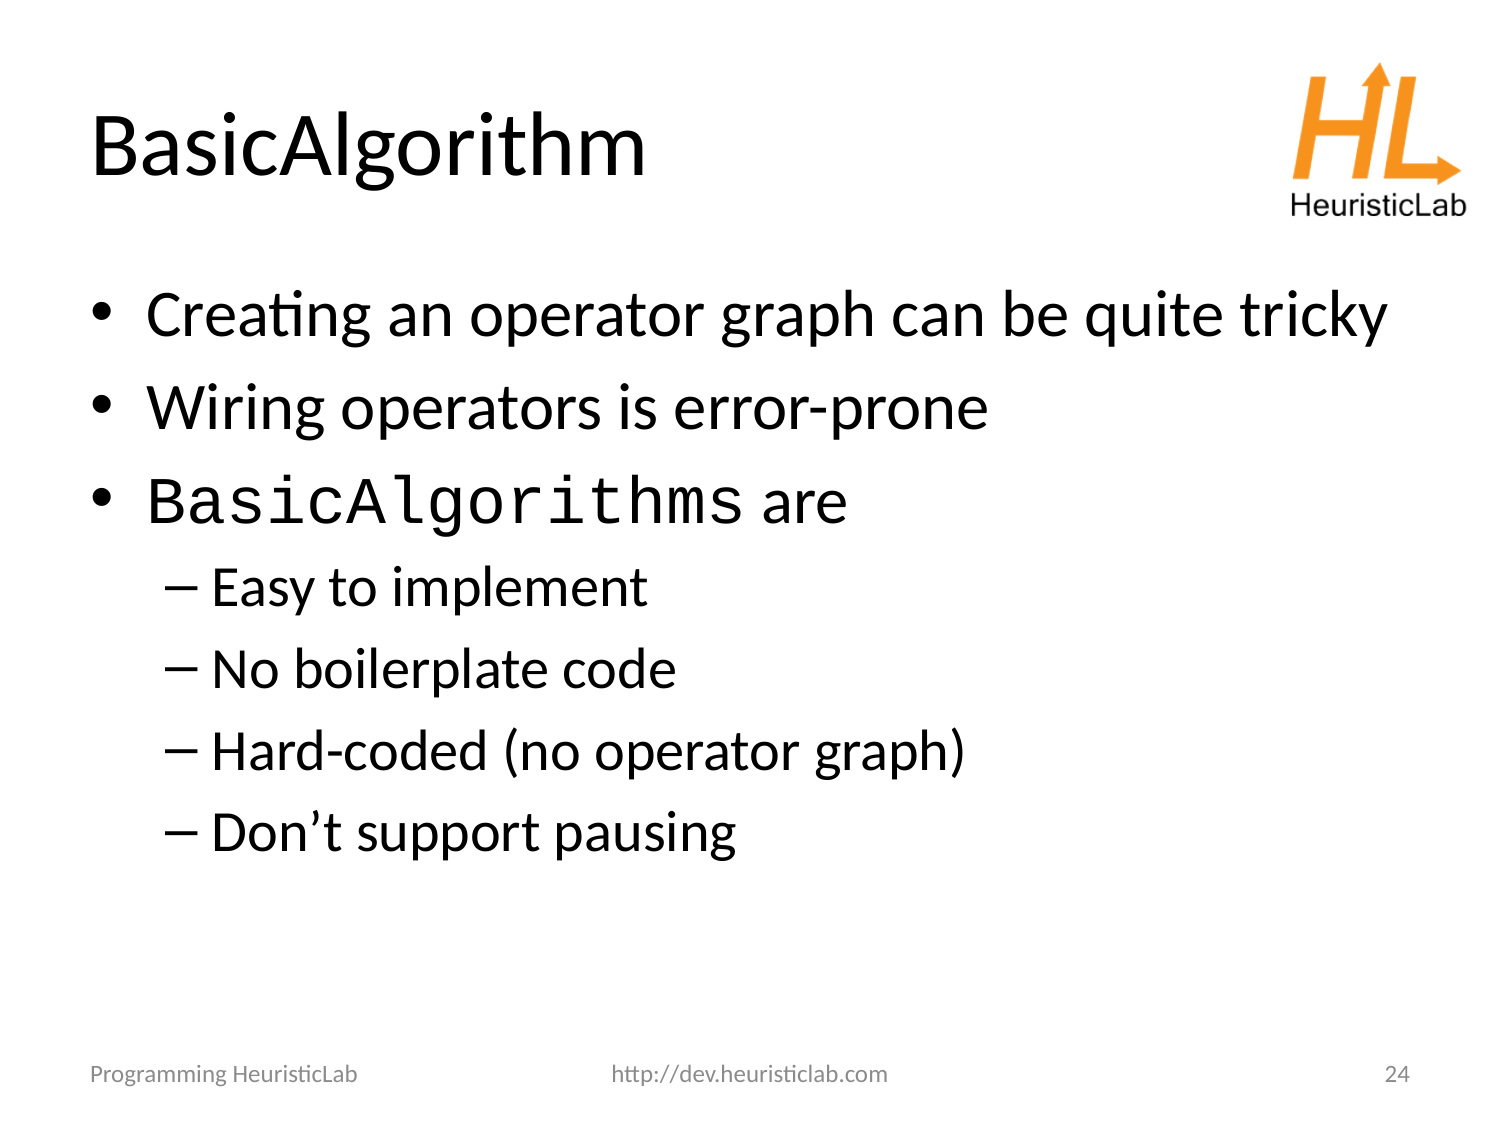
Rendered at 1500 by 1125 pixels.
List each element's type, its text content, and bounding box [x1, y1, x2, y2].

title BasicAlgorithm [75, 45, 1282, 233]
picture [1281, 27, 1474, 244]
slide_number 24 [1074, 1042, 1425, 1103]
footer http://dev.heuristiclab.com [512, 1042, 988, 1103]
slide_number Programming HeuristicLab [75, 1042, 425, 1103]
list Creating an operator graph can be quite tricky Wiring operators is error-prone BasicAlgorithms are Easy to implement No boilerplate code Hard-coded (no operator graph) Don’t support pausing [75, 262, 1425, 1005]
